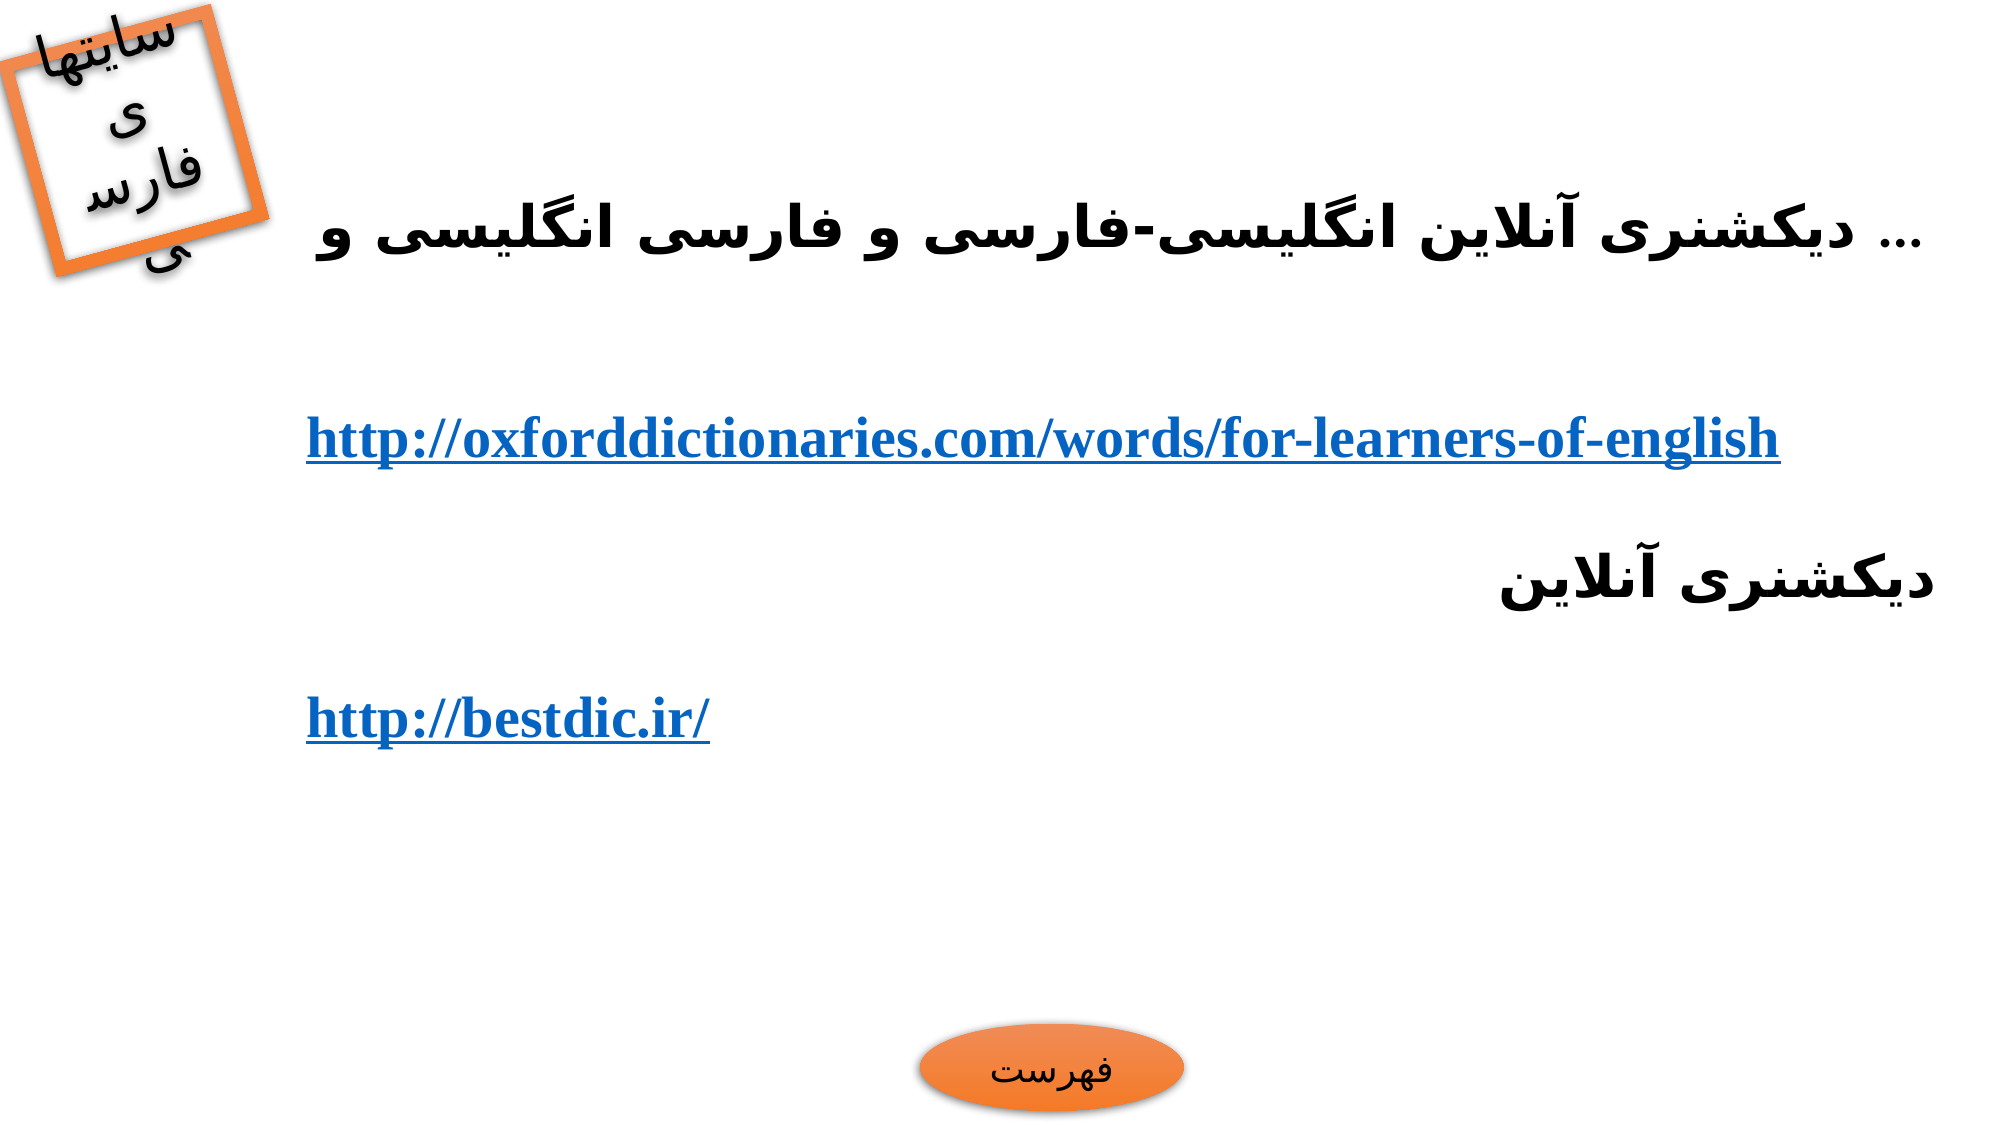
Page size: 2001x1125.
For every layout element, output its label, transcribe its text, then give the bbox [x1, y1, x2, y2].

text_box سایتهای فارسی [0, 4, 270, 277]
text_box دیکشنری آنلاین انگلیسی-فارسی و فارسی انگلیسی و ... http://oxforddictionaries.com/words/for-learners-of-english دیکشنری آنلاین http://bestdic.ir/ [291, 182, 1952, 827]
text_box فهرست [920, 1023, 1184, 1111]
